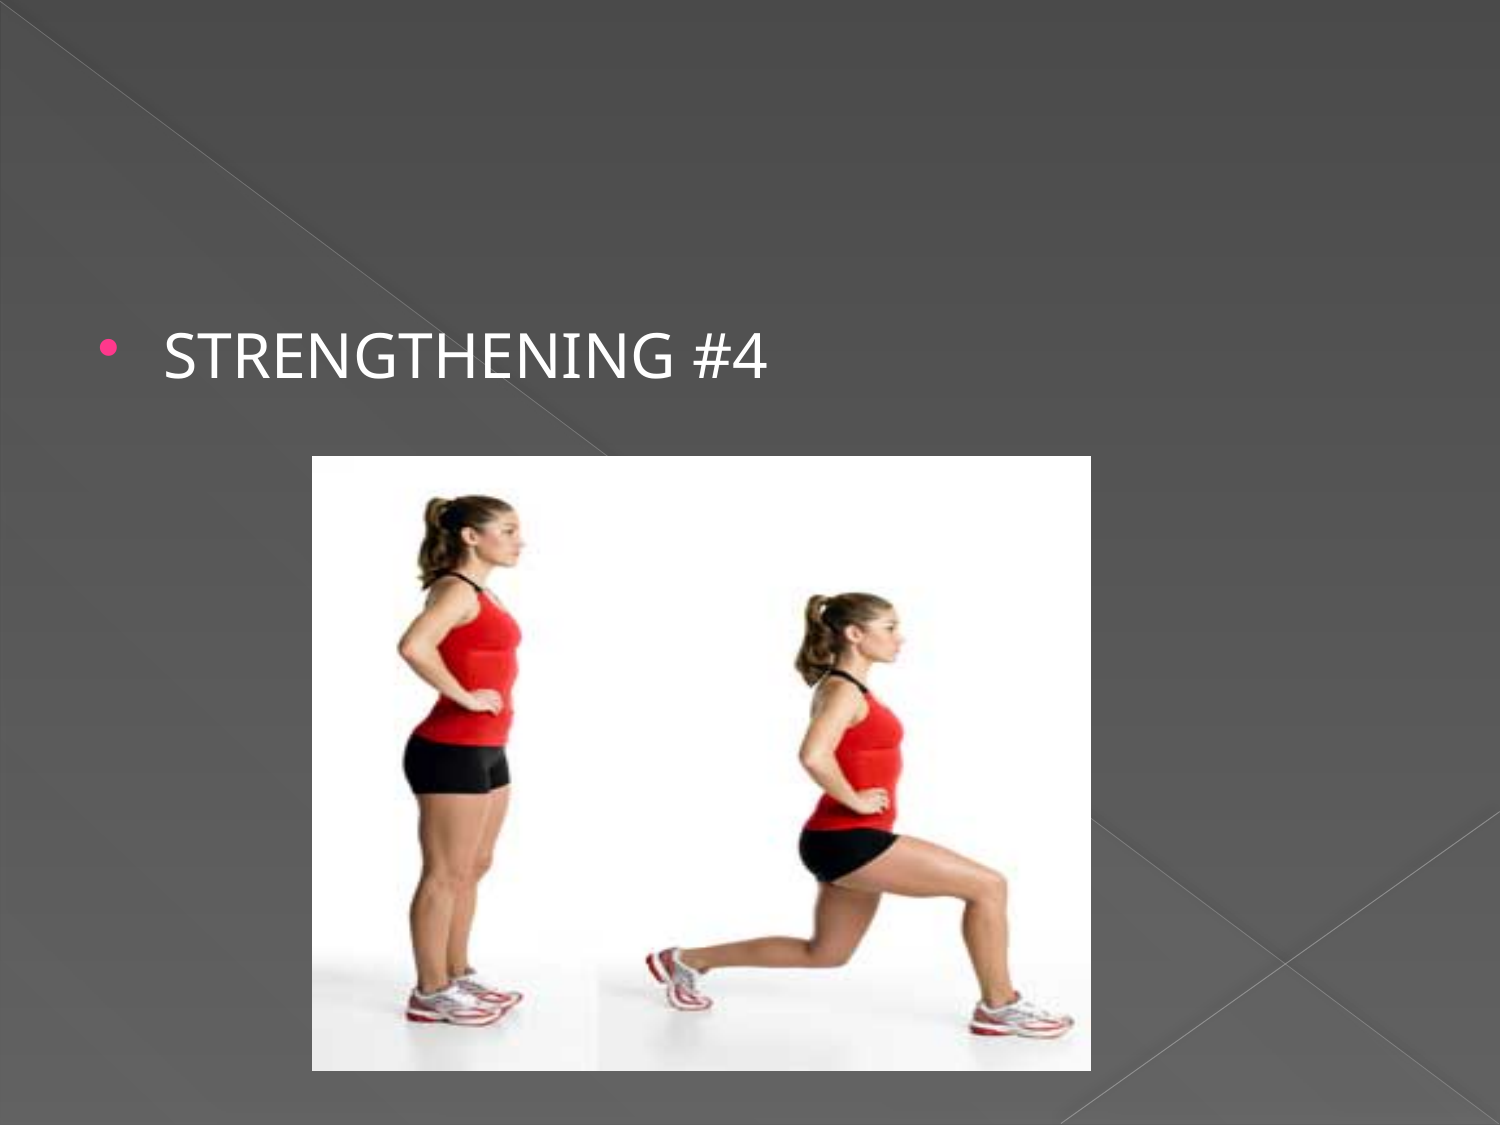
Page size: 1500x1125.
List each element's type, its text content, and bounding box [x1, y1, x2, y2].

list STRENGTHENING #4 [75, 308, 1425, 1059]
picture [312, 455, 1091, 1071]
